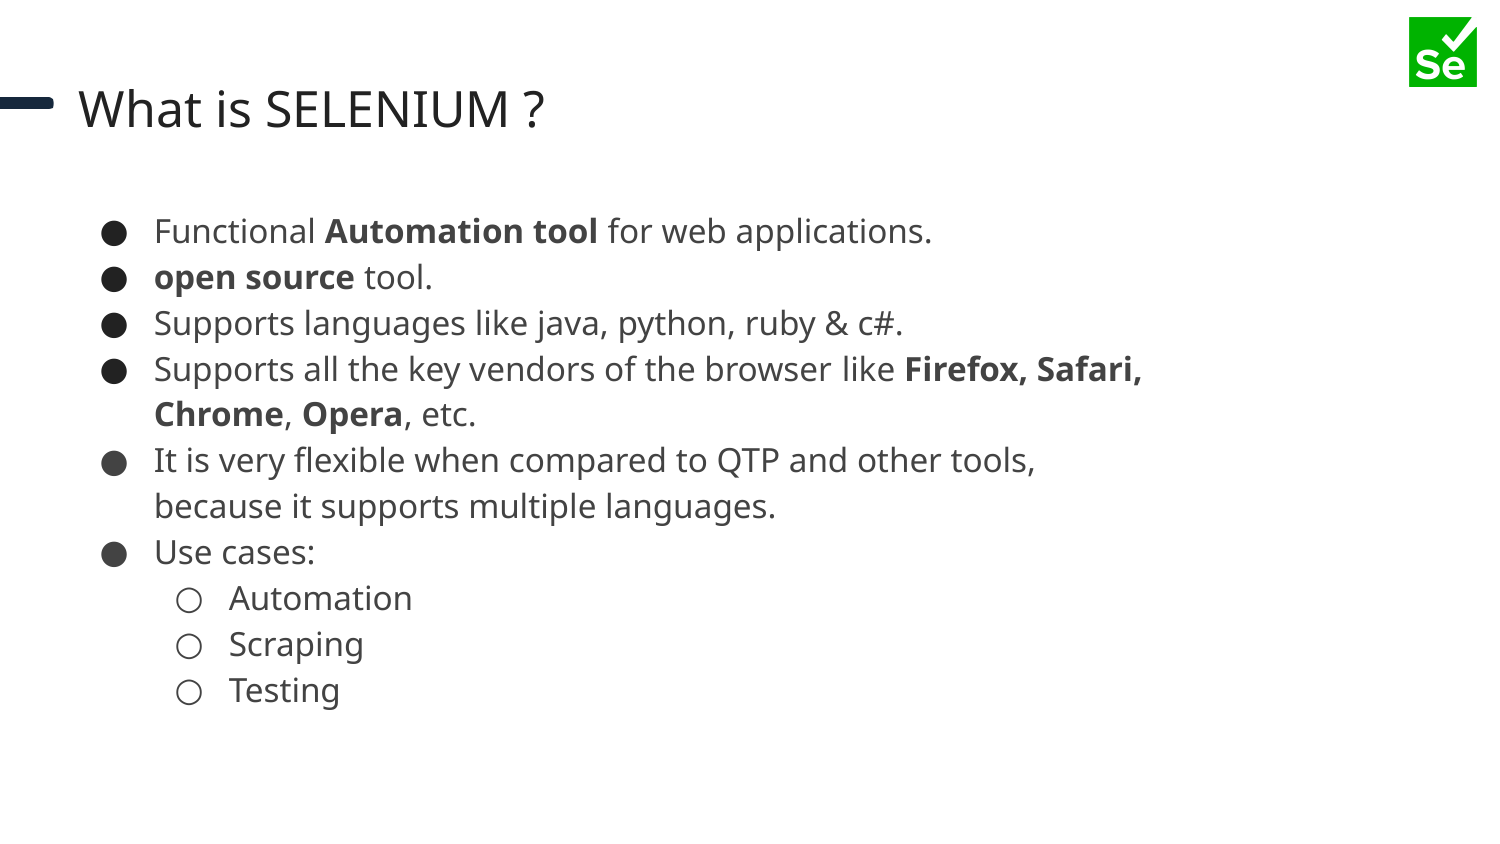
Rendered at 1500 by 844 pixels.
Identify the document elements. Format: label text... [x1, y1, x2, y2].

picture [0, 97, 54, 109]
title What is SELENIUM ? [63, 62, 1462, 157]
list Functional Automation tool for web applications. open source tool. Supports languages like java, python, ruby & c#. Supports all the key vendors of the browser like Firefox, Safari, Chrome, Opera, etc. It is very flexible when compared to QTP and other tools, because it supports multiple languages. Use cases: Automation Scraping Testing [63, 189, 1183, 742]
picture [1409, 16, 1477, 88]
